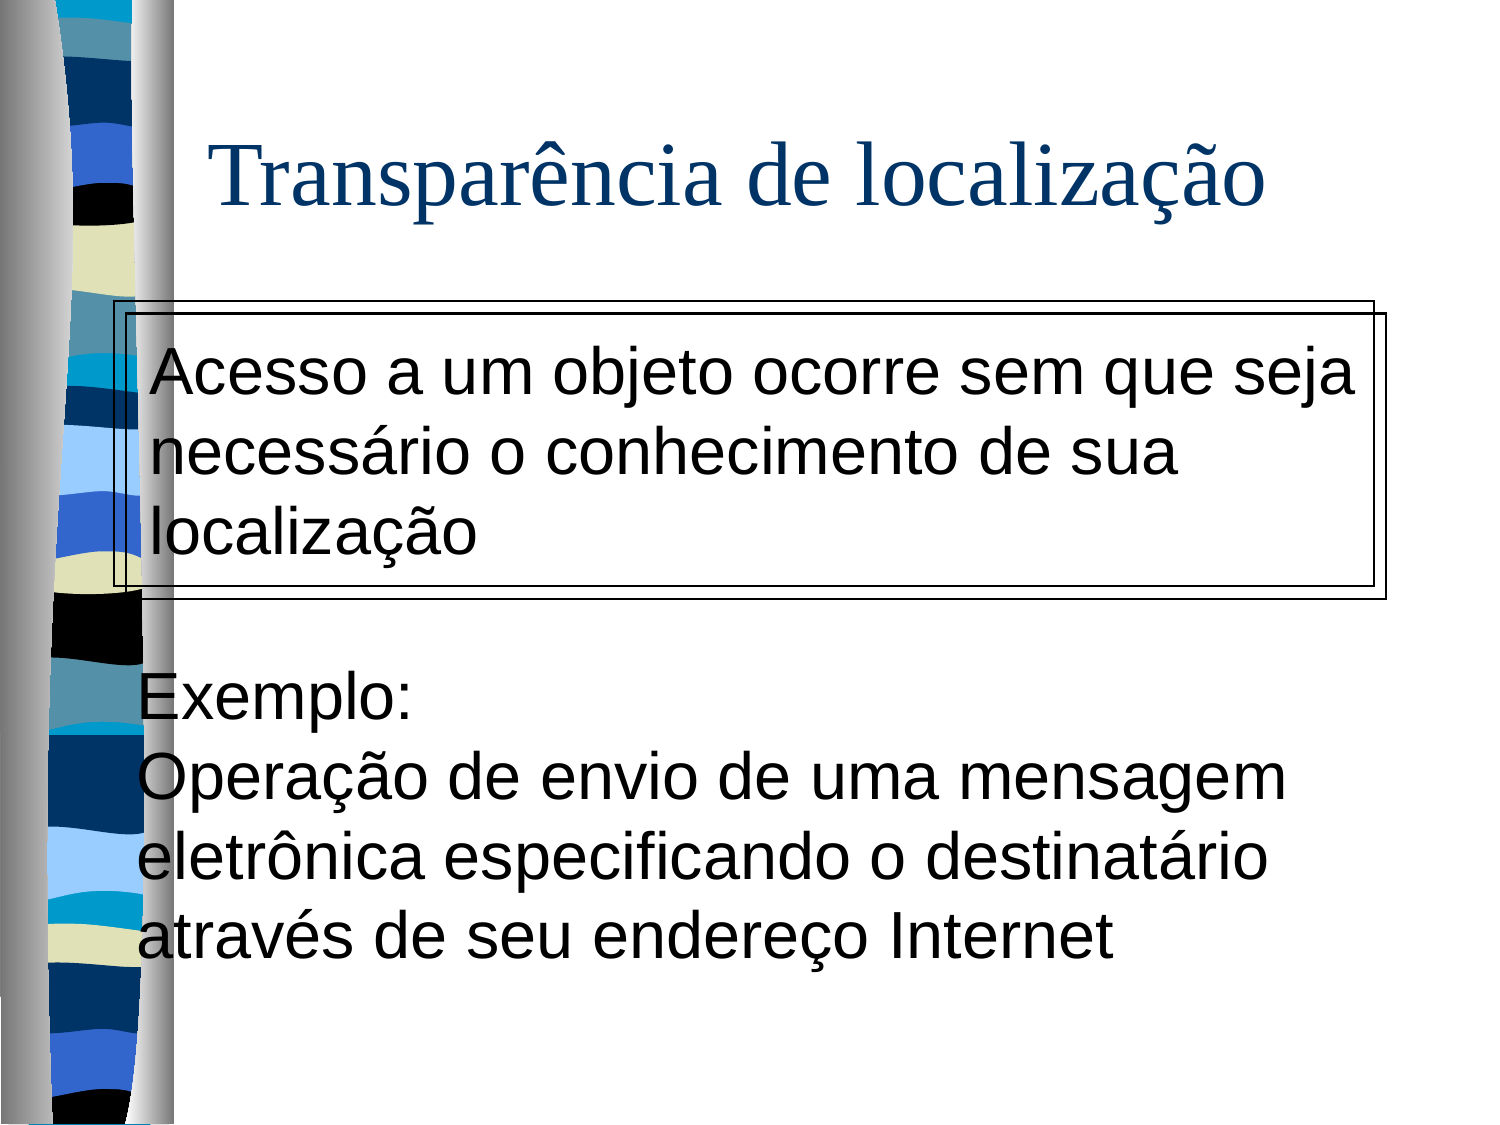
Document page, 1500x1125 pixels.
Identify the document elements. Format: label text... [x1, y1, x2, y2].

text_box Exemplo: Operação de envio de uma mensagem eletrônica especificando o destinatário através de seu endereço Internet [122, 645, 1304, 980]
text_box [113, 301, 1374, 587]
text_box [126, 313, 1387, 599]
title Transparência de localização [192, 75, 1468, 263]
